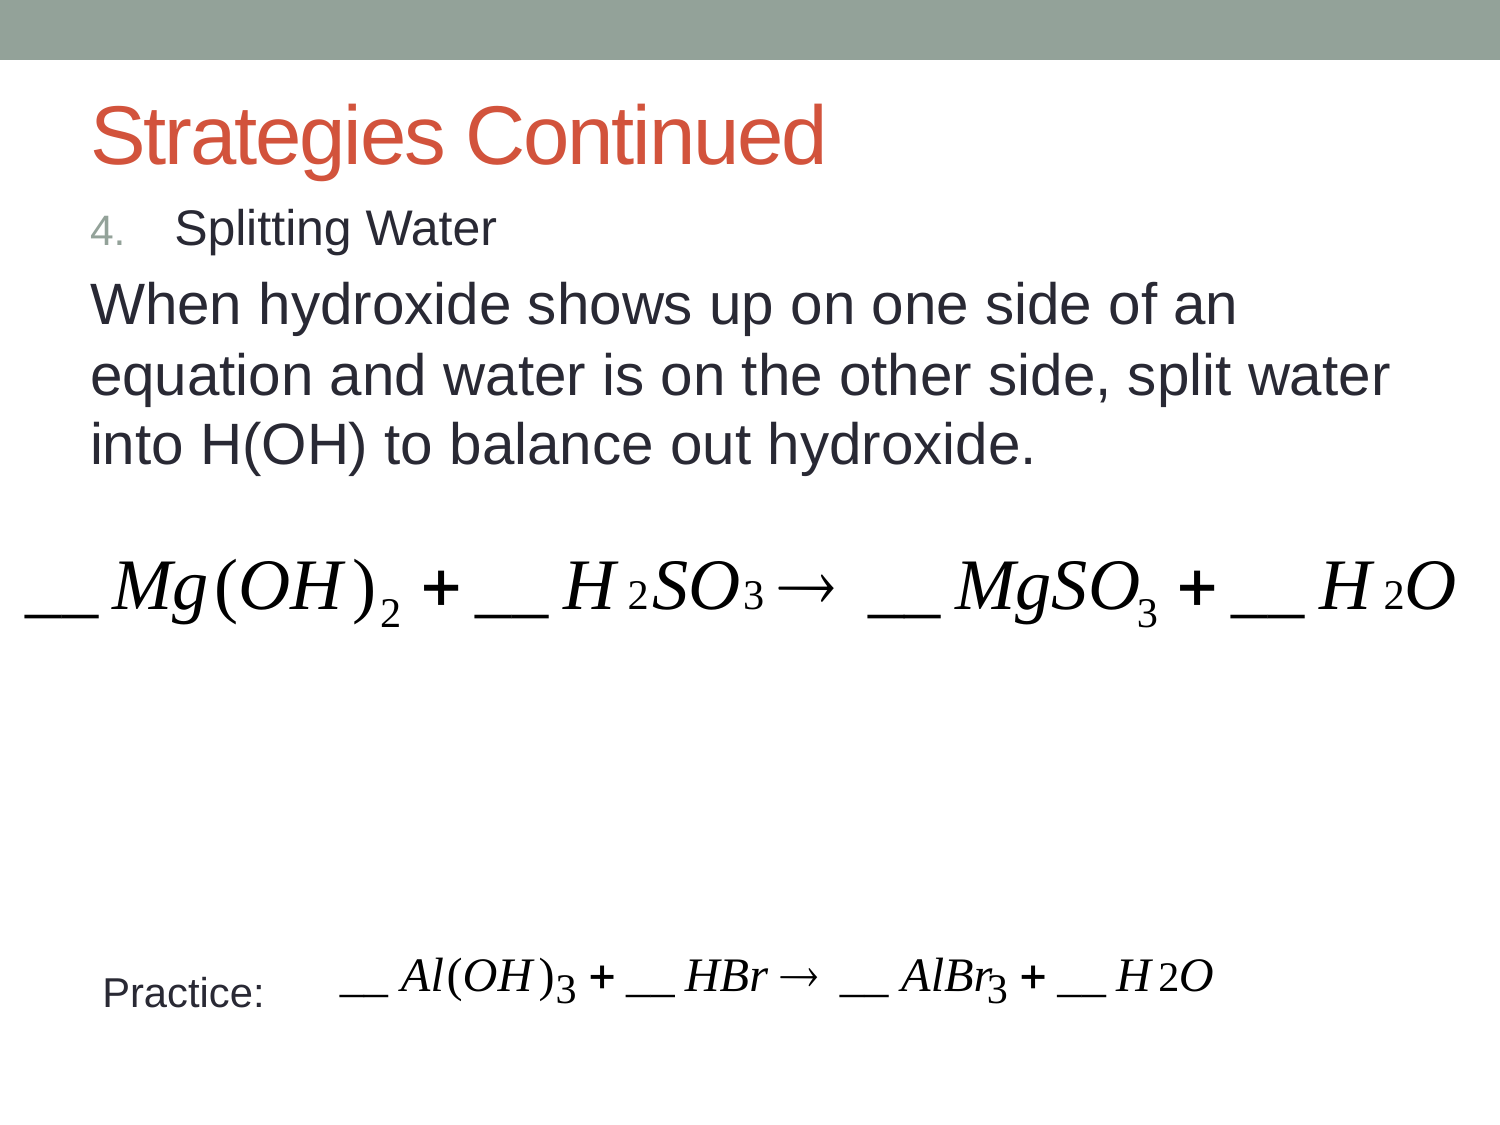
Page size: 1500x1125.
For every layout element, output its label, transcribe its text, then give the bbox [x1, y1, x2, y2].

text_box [12, 537, 1471, 647]
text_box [87, 936, 1226, 1025]
list Splitting Water When hydroxide shows up on one side of an equation and water is on the other side, split water into H(OH) to balance out hydroxide. [75, 187, 1425, 534]
title Strategies Continued [75, 50, 1425, 187]
